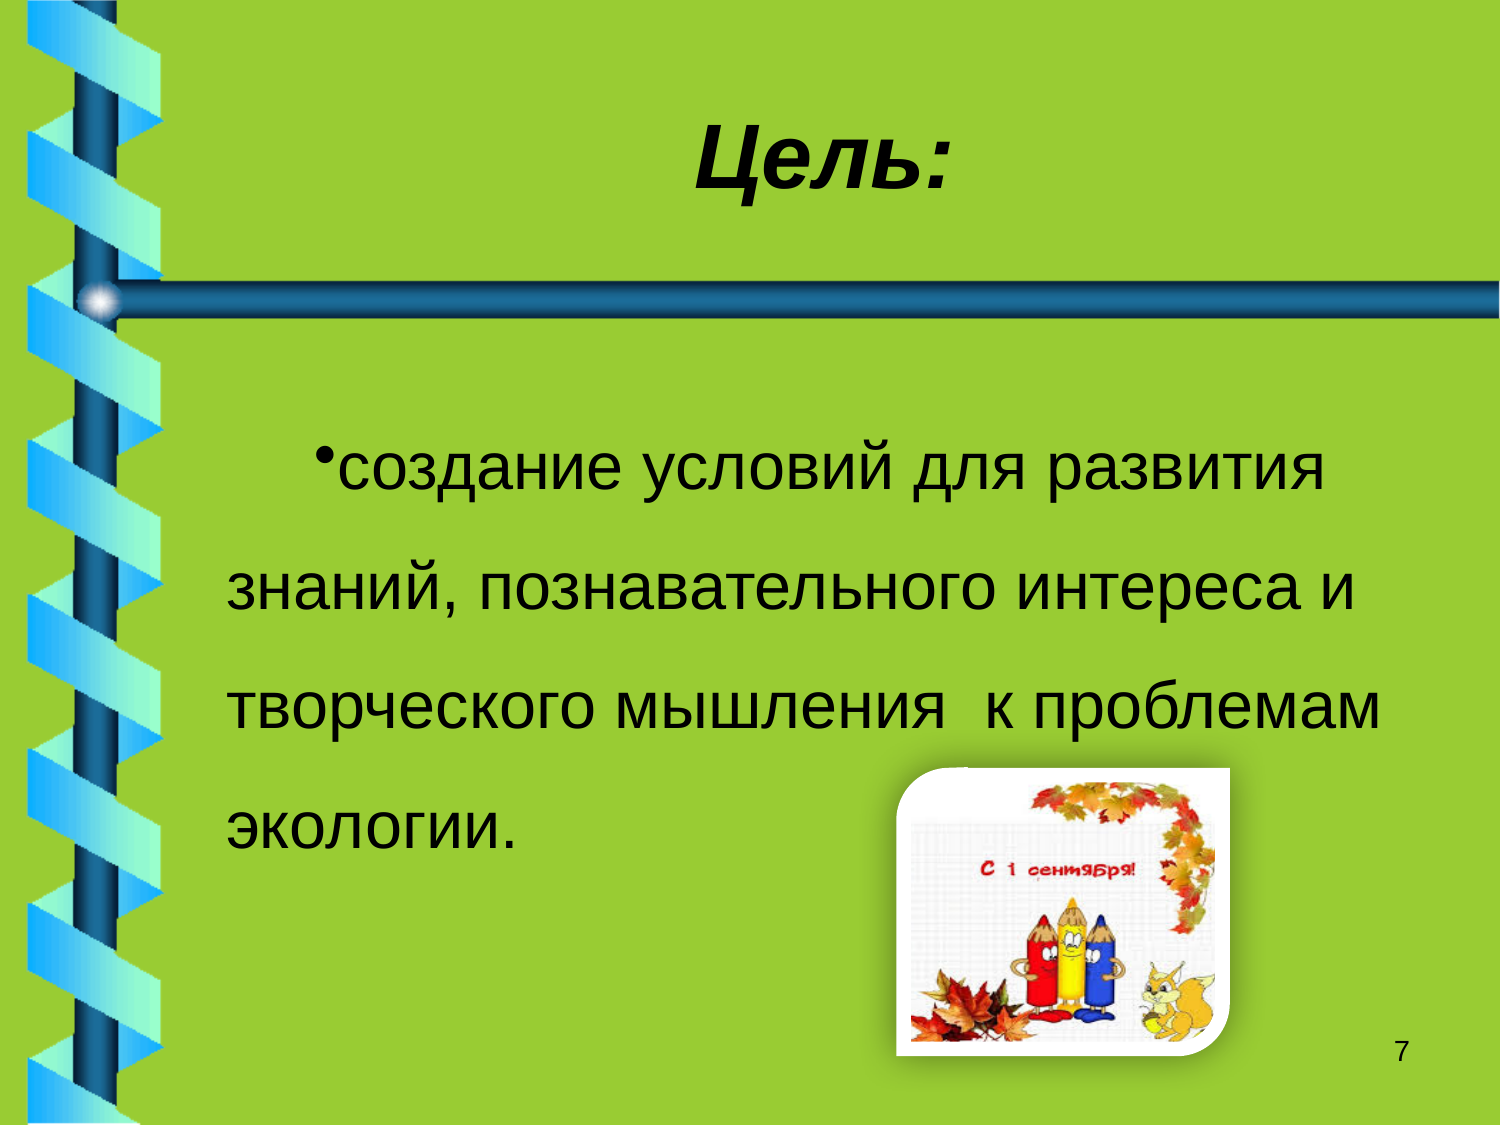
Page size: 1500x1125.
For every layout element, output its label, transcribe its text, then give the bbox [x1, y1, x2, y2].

picture [0, 0, 1500, 1125]
slide_number 7 [1074, 1024, 1426, 1103]
title Цель: [150, 58, 1500, 247]
list создание условий для развития знаний, познавательного интереса и творческого мышления к проблемам экологии. [210, 375, 1444, 903]
